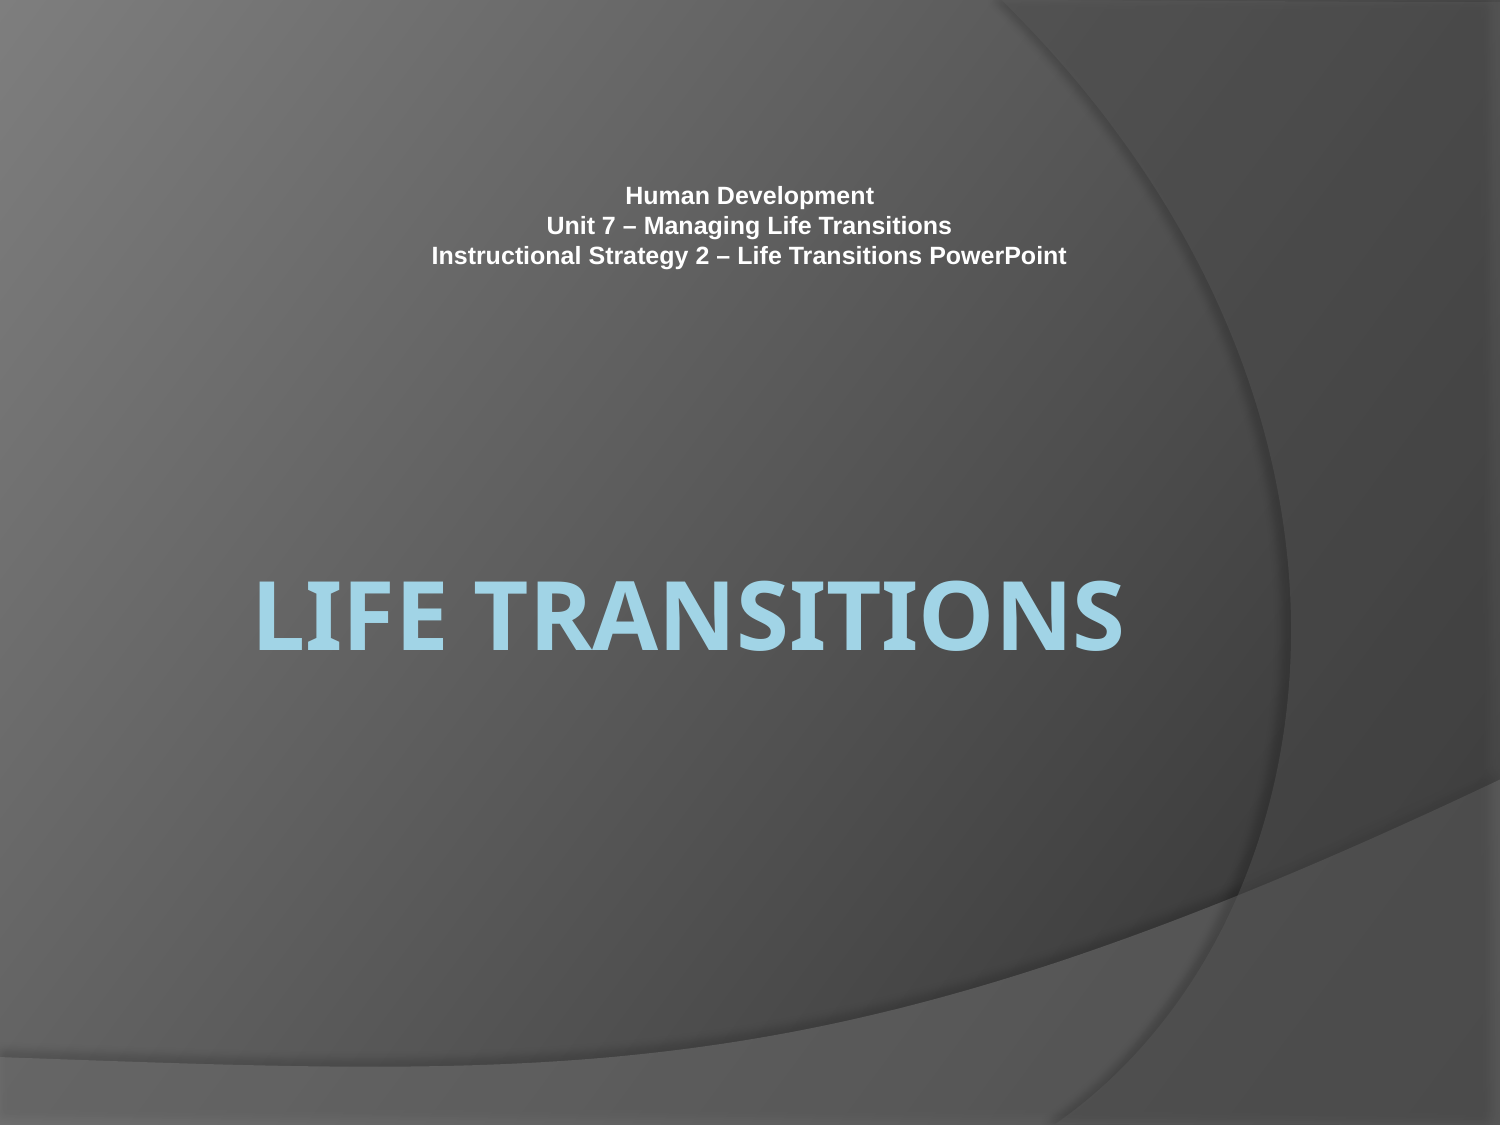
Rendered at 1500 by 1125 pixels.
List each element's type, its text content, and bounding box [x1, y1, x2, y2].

title Life Transitions [70, 547, 1134, 925]
text_box Human Development Unit 7 – Managing Life Transitions Instructional Strategy 2 – Life Transitions PowerPoint [416, 172, 1084, 278]
